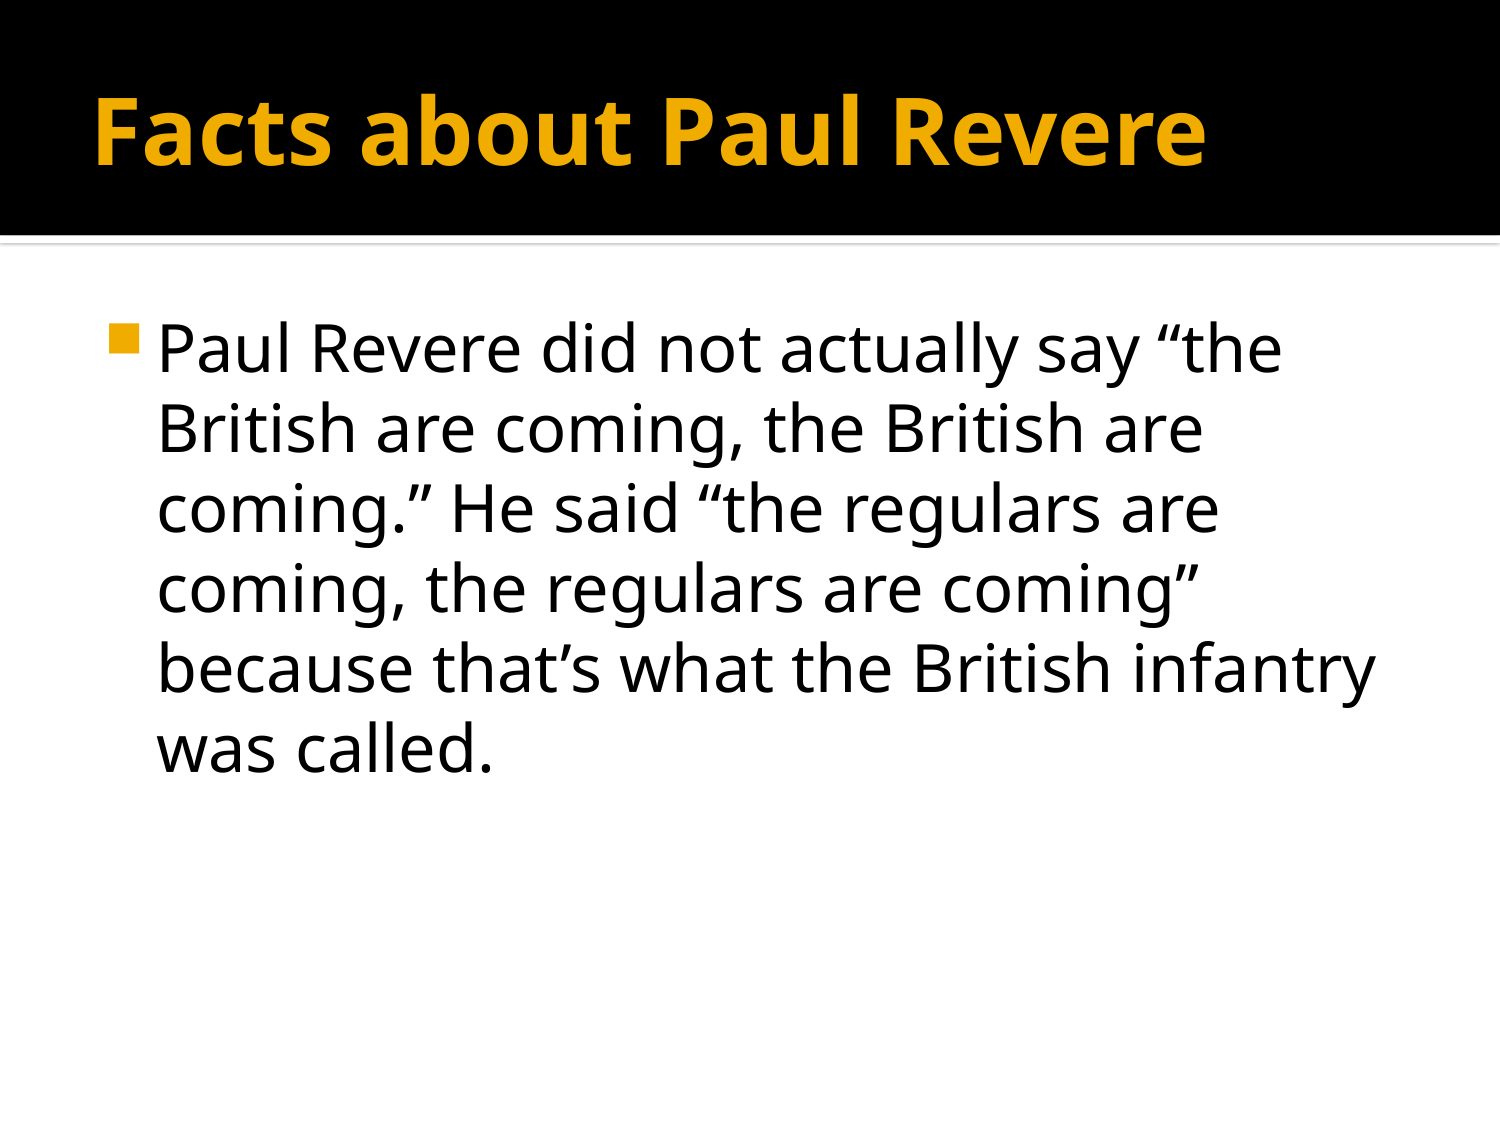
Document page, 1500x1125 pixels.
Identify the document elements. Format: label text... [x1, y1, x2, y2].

title Facts about Paul Revere [75, 25, 1425, 231]
list Paul Revere did not actually say “the British are coming, the British are coming.” He said “the regulars are coming, the regulars are coming” because that’s what the British infantry was called. [75, 291, 1425, 1050]
